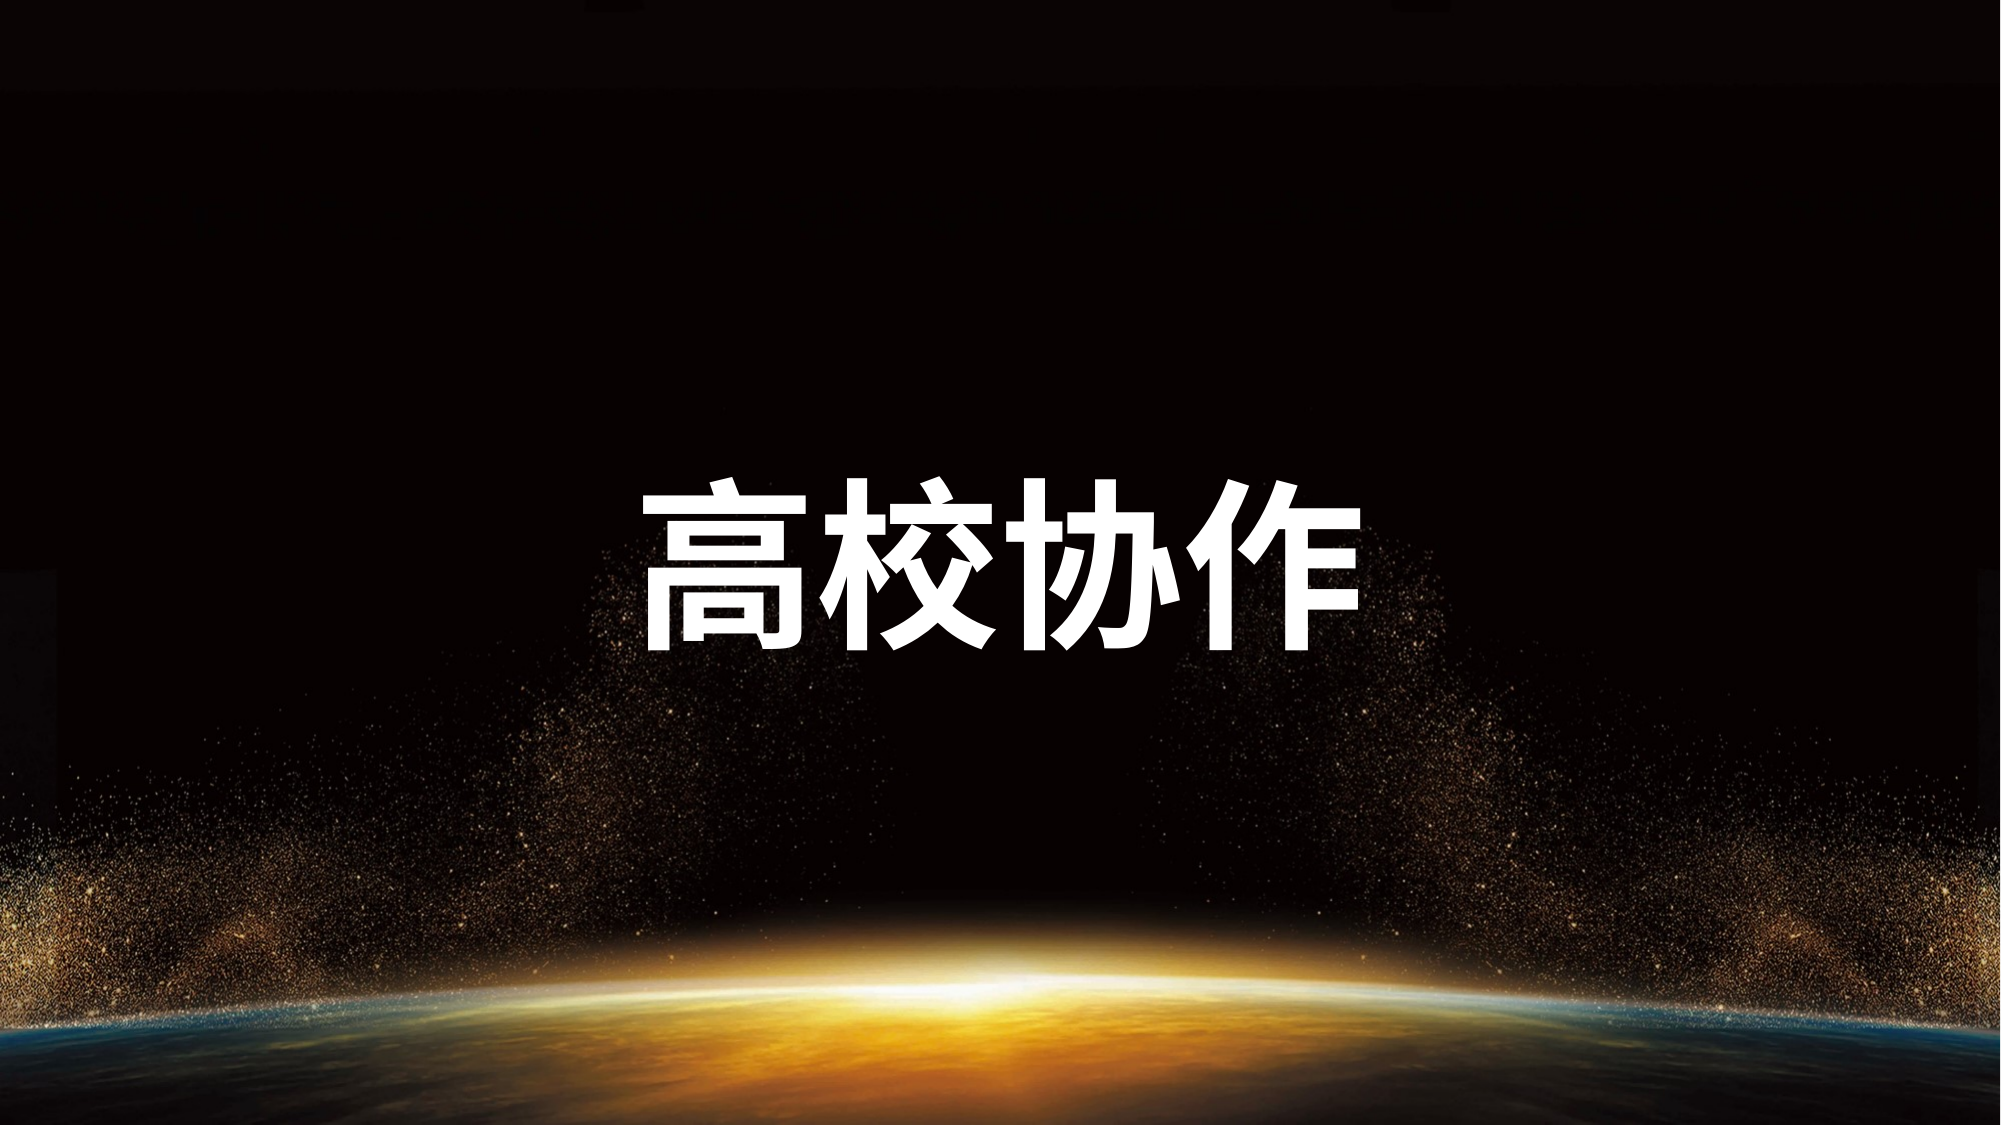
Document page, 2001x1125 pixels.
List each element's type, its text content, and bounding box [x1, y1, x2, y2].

picture [0, 0, 2001, 1125]
text_box 高校协作 [618, 443, 1382, 679]
